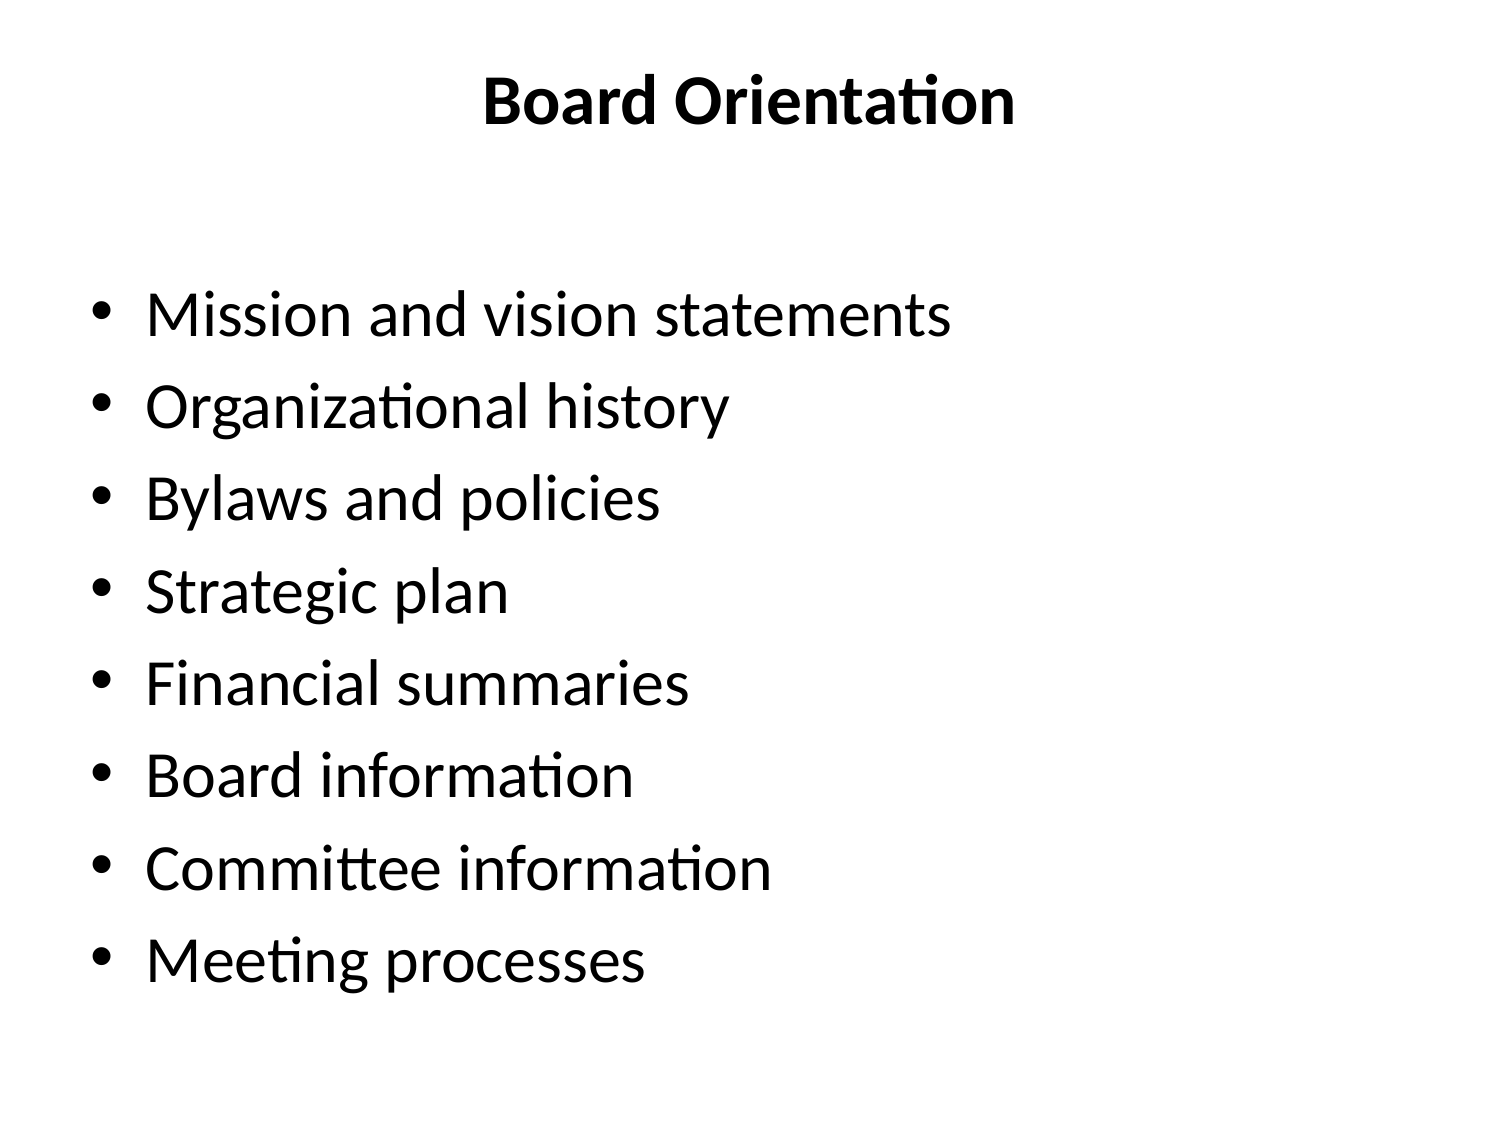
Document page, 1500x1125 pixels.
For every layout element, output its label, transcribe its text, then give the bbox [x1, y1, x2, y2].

list Mission and vision statements Organizational history Bylaws and policies Strategic plan Financial summaries Board information Committee information Meeting processes [75, 262, 1425, 1005]
title Board Orientation [75, 45, 1425, 233]
